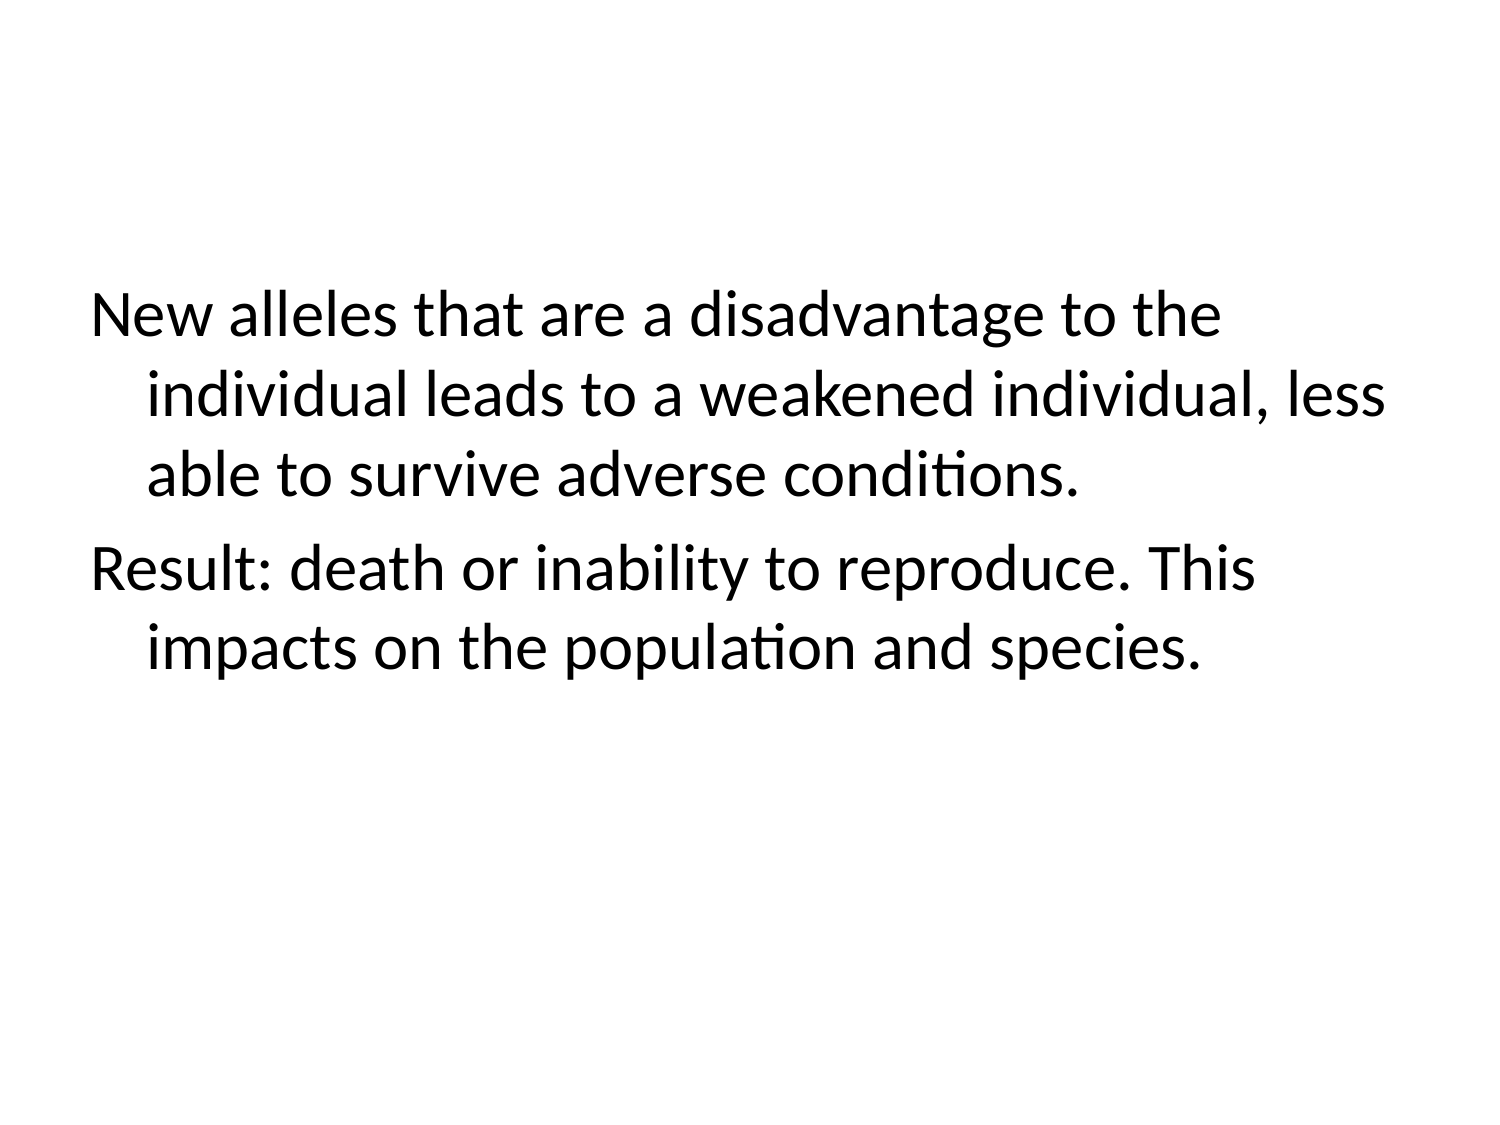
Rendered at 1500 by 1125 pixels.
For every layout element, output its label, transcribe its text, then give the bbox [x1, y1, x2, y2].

list New alleles that are a disadvantage to the individual leads to a weakened individual, less able to survive adverse conditions. Result: death or inability to reproduce. This impacts on the population and species. [75, 262, 1425, 1005]
